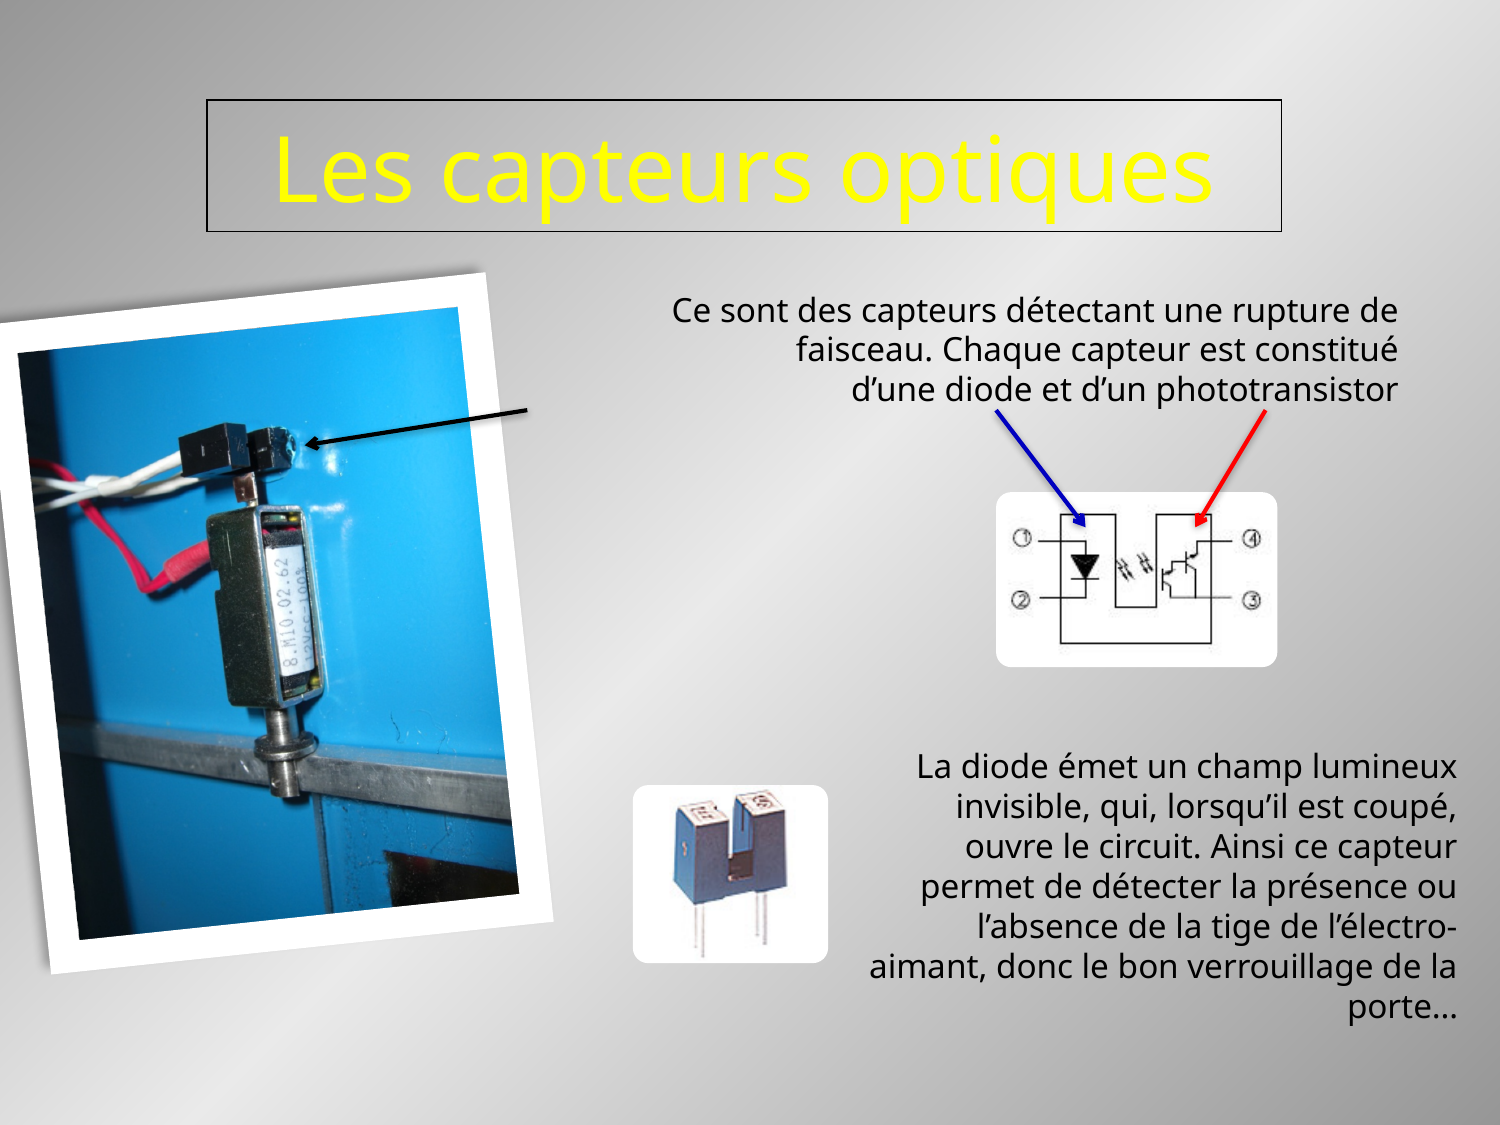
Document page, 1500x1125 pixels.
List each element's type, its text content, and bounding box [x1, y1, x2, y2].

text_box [1171, 433, 1290, 505]
picture [995, 491, 1278, 668]
picture [240, 879, 247, 889]
picture [632, 784, 829, 964]
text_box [304, 409, 528, 446]
text_box La diode émet un champ lumineux invisible, qui, lorsqu’il est coupé, ouvre le circuit. Ainsi ce capteur permet de détecter la présence ou l’absence de la tige de l’électro-aimant, donc le bon verrouillage de la porte… [796, 738, 1474, 1055]
list Ce sont des capteurs détectant une rupture de faisceau. Chaque capteur est constitué d’une diode et d’un phototransistor [632, 280, 1416, 423]
picture [18, 308, 519, 939]
title Les capteurs optiques [206, 99, 1282, 232]
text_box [981, 423, 1100, 514]
